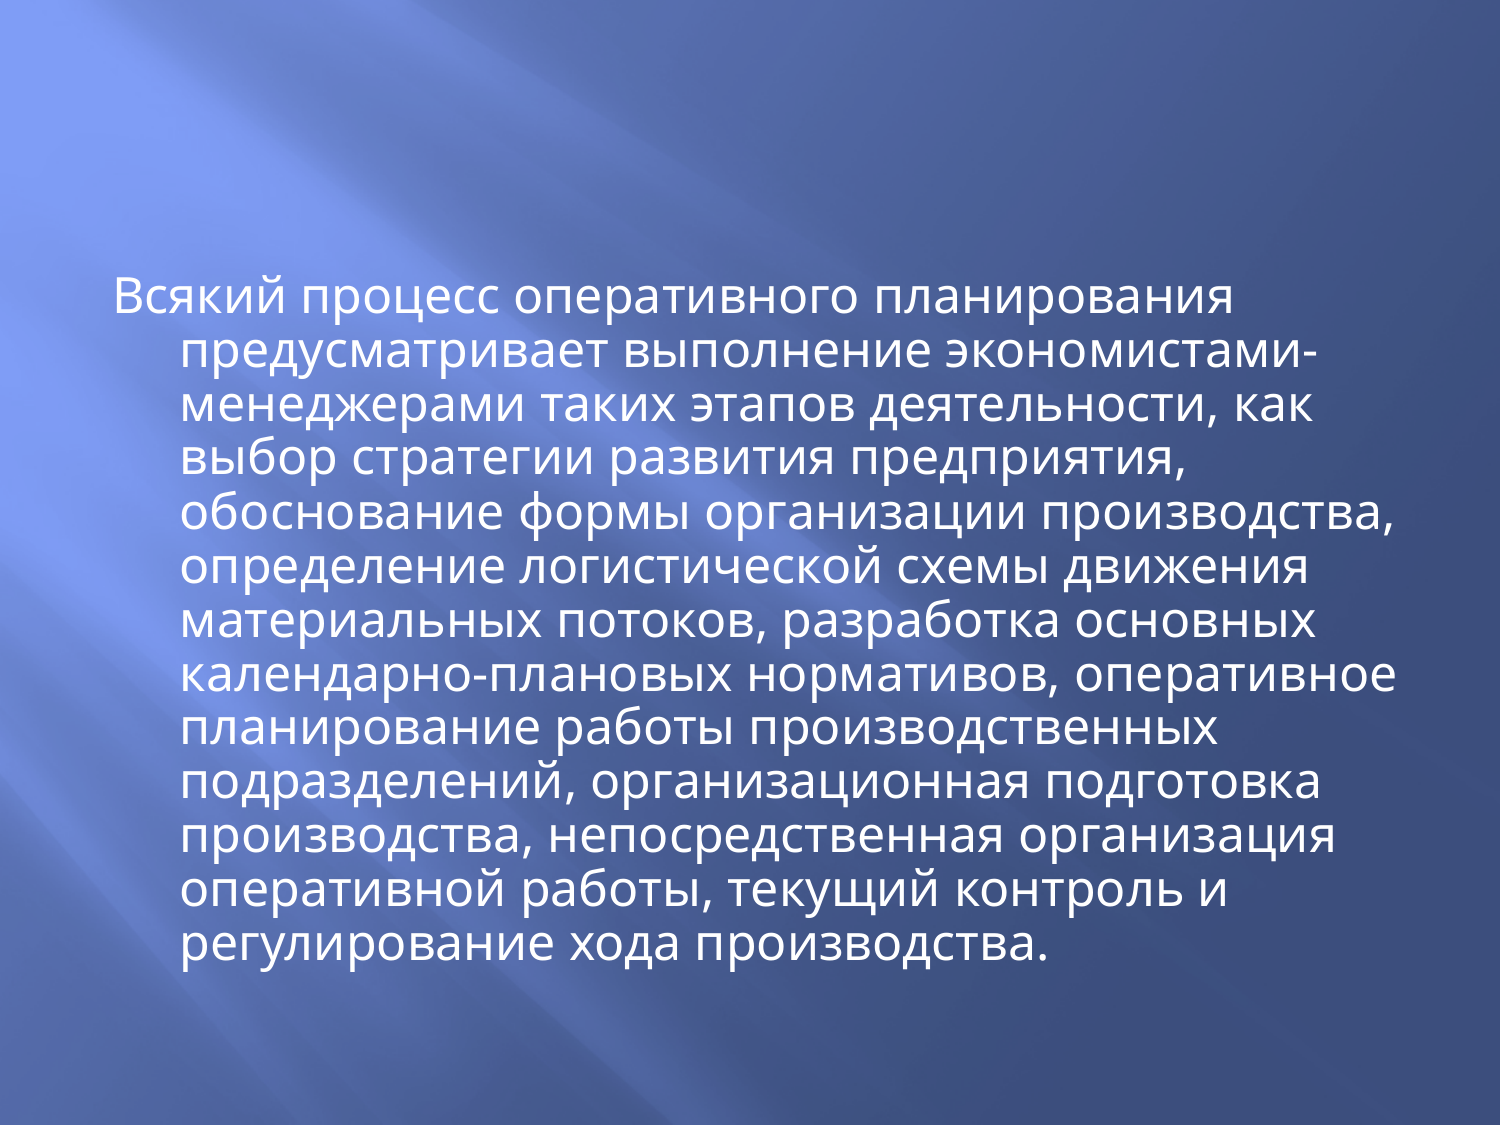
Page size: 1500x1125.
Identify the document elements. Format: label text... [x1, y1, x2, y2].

list Всякий процесс оперативного планирования предусматривает выполнение экономистами-менеджерами таких этапов деятельности, как выбор стратегии развития предприятия, обоснование формы организации производства, определение логистической схемы движения материальных потоков, разработка основных календарно-плановых нормативов, оперативное планирование работы производственных подразделений, организационная подготовка производства, непосредственная организация оперативной работы, текущий контроль и регулирование хода производства. [74, 262, 1426, 1036]
